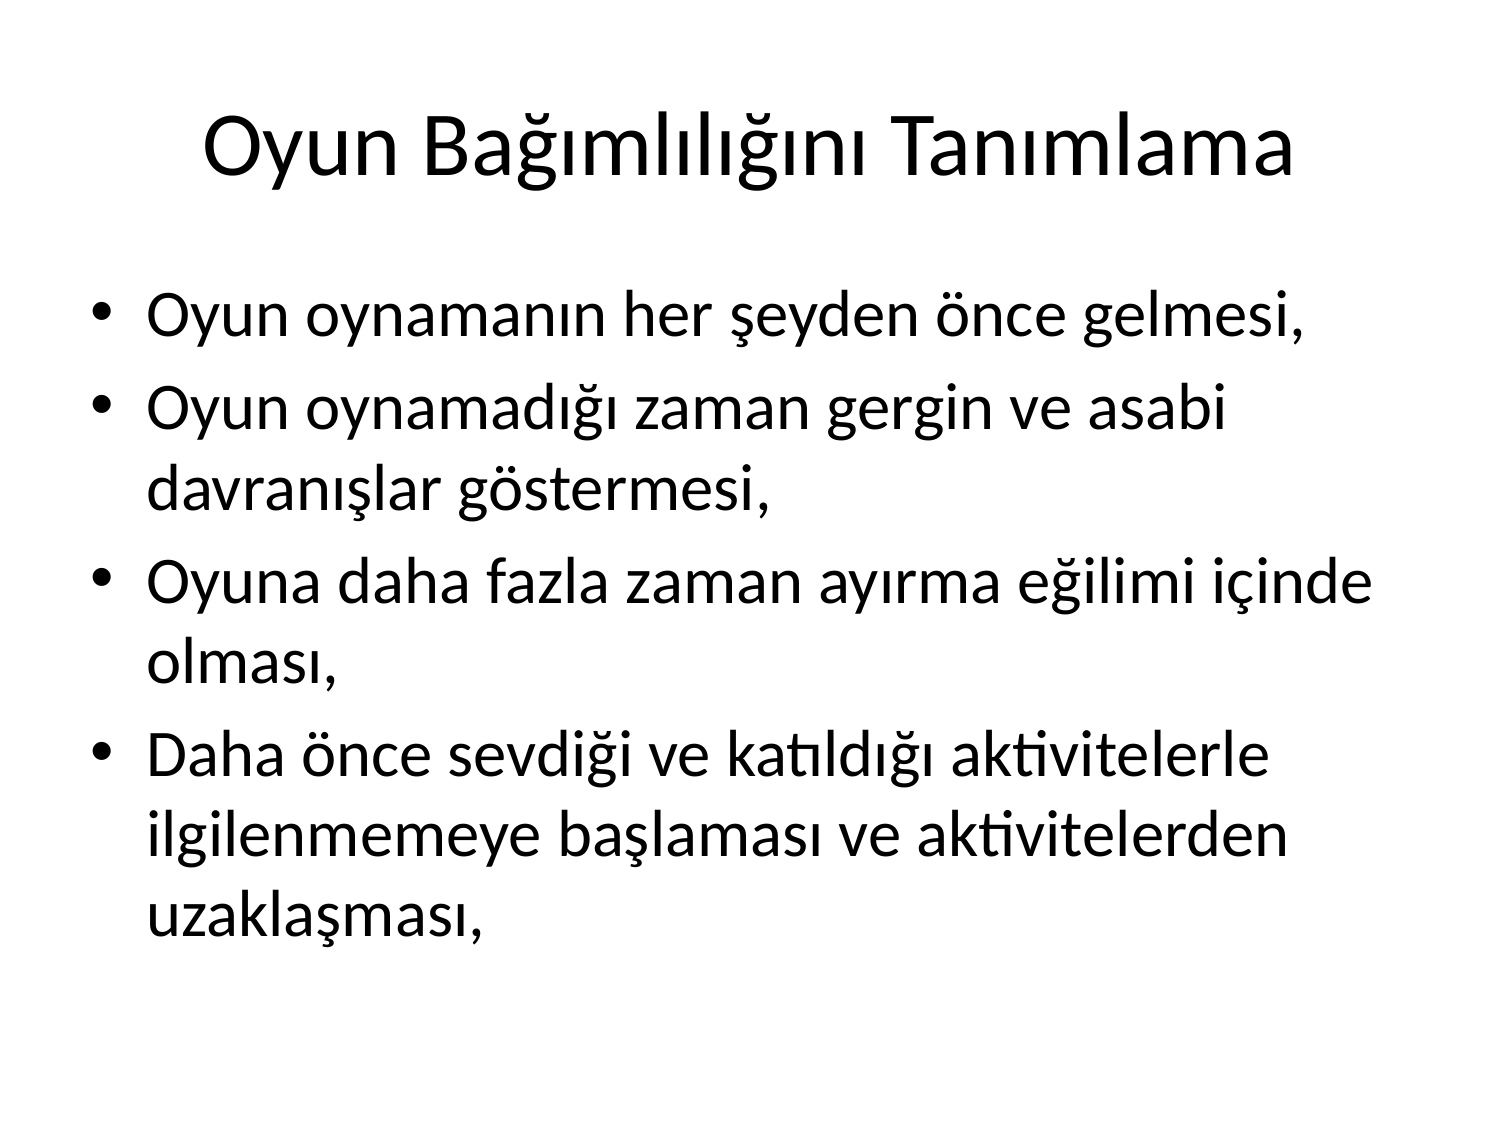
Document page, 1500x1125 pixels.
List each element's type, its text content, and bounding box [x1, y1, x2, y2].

list Oyun oynamanın her şeyden önce gelmesi, Oyun oynamadığı zaman gergin ve asabi davranışlar göstermesi, Oyuna daha fazla zaman ayırma eğilimi içinde olması, Daha önce sevdiği ve katıldığı aktivitelerle ilgilenmemeye başlaması ve aktivitelerden uzaklaşması, [75, 262, 1425, 1005]
title Oyun Bağımlılığını Tanımlama [75, 45, 1425, 233]
